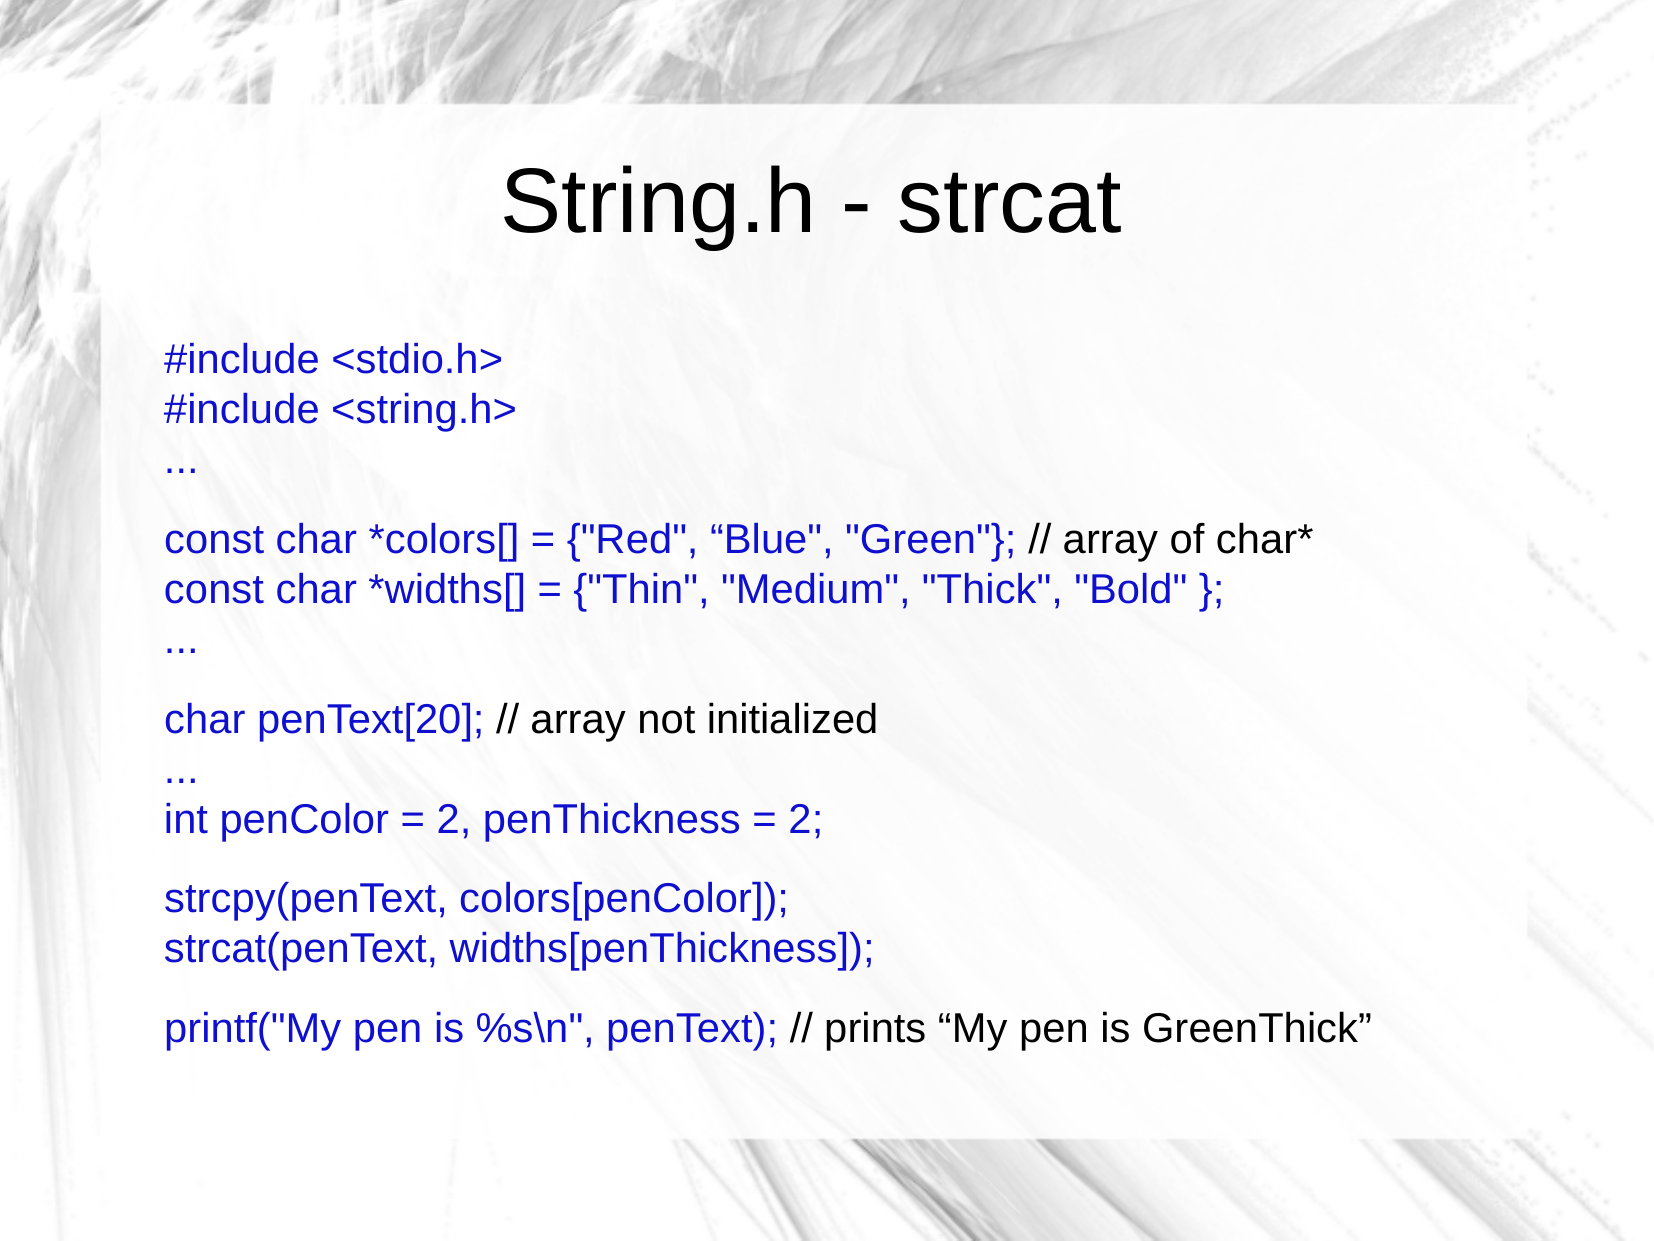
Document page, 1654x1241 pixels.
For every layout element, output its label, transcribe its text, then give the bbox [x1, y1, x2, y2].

picture [0, 0, 1654, 1241]
title String.h - strcat [118, 93, 1506, 299]
list #include <stdio.h> #include <string.h> ... const char *colors[] = {"Red", “Blue", "Green"}; // array of char* const char *widths[] = {"Thin", "Medium", "Thick", "Bold" }; ... char penText[20]; // array not initialized ... int penColor = 2, penThickness = 2; strcpy(penText, colors[penColor]); strcat(penText, widths[penThickness]); printf("My pen is %s\n", penText); // prints “My pen is GreenThick” [118, 332, 1571, 1121]
